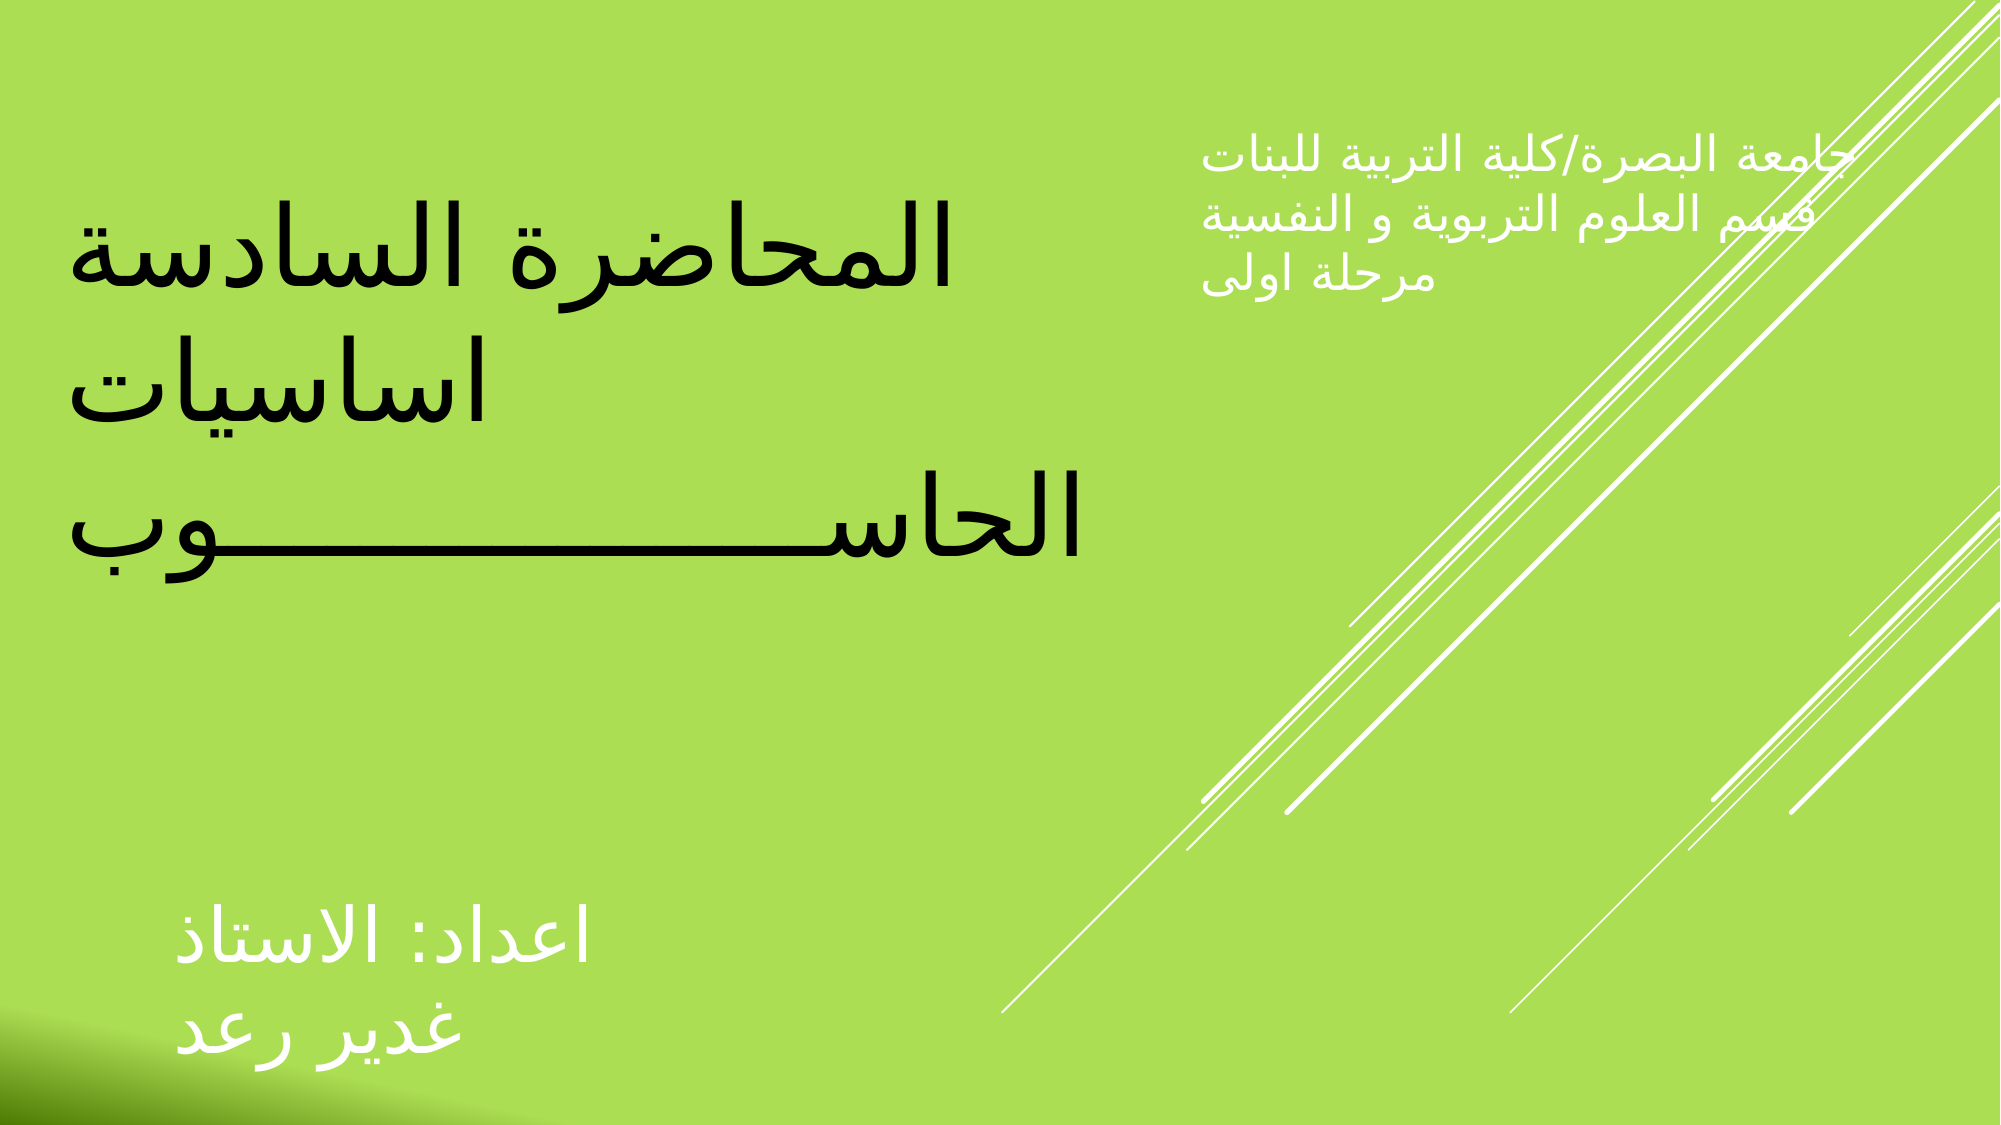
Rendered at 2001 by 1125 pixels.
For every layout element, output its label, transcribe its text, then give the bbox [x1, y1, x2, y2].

text_box جامعة البصرة/كلية التربية للبنات قسم العلوم التربوية و النفسية مرحلة اولى [1185, 27, 1903, 308]
subtitle اعداد: الاستاذ غدير رعد [158, 823, 707, 1079]
title المحاضرة السادسة اساسيات الحاســــــــــــــــــوب [50, 319, 1374, 587]
